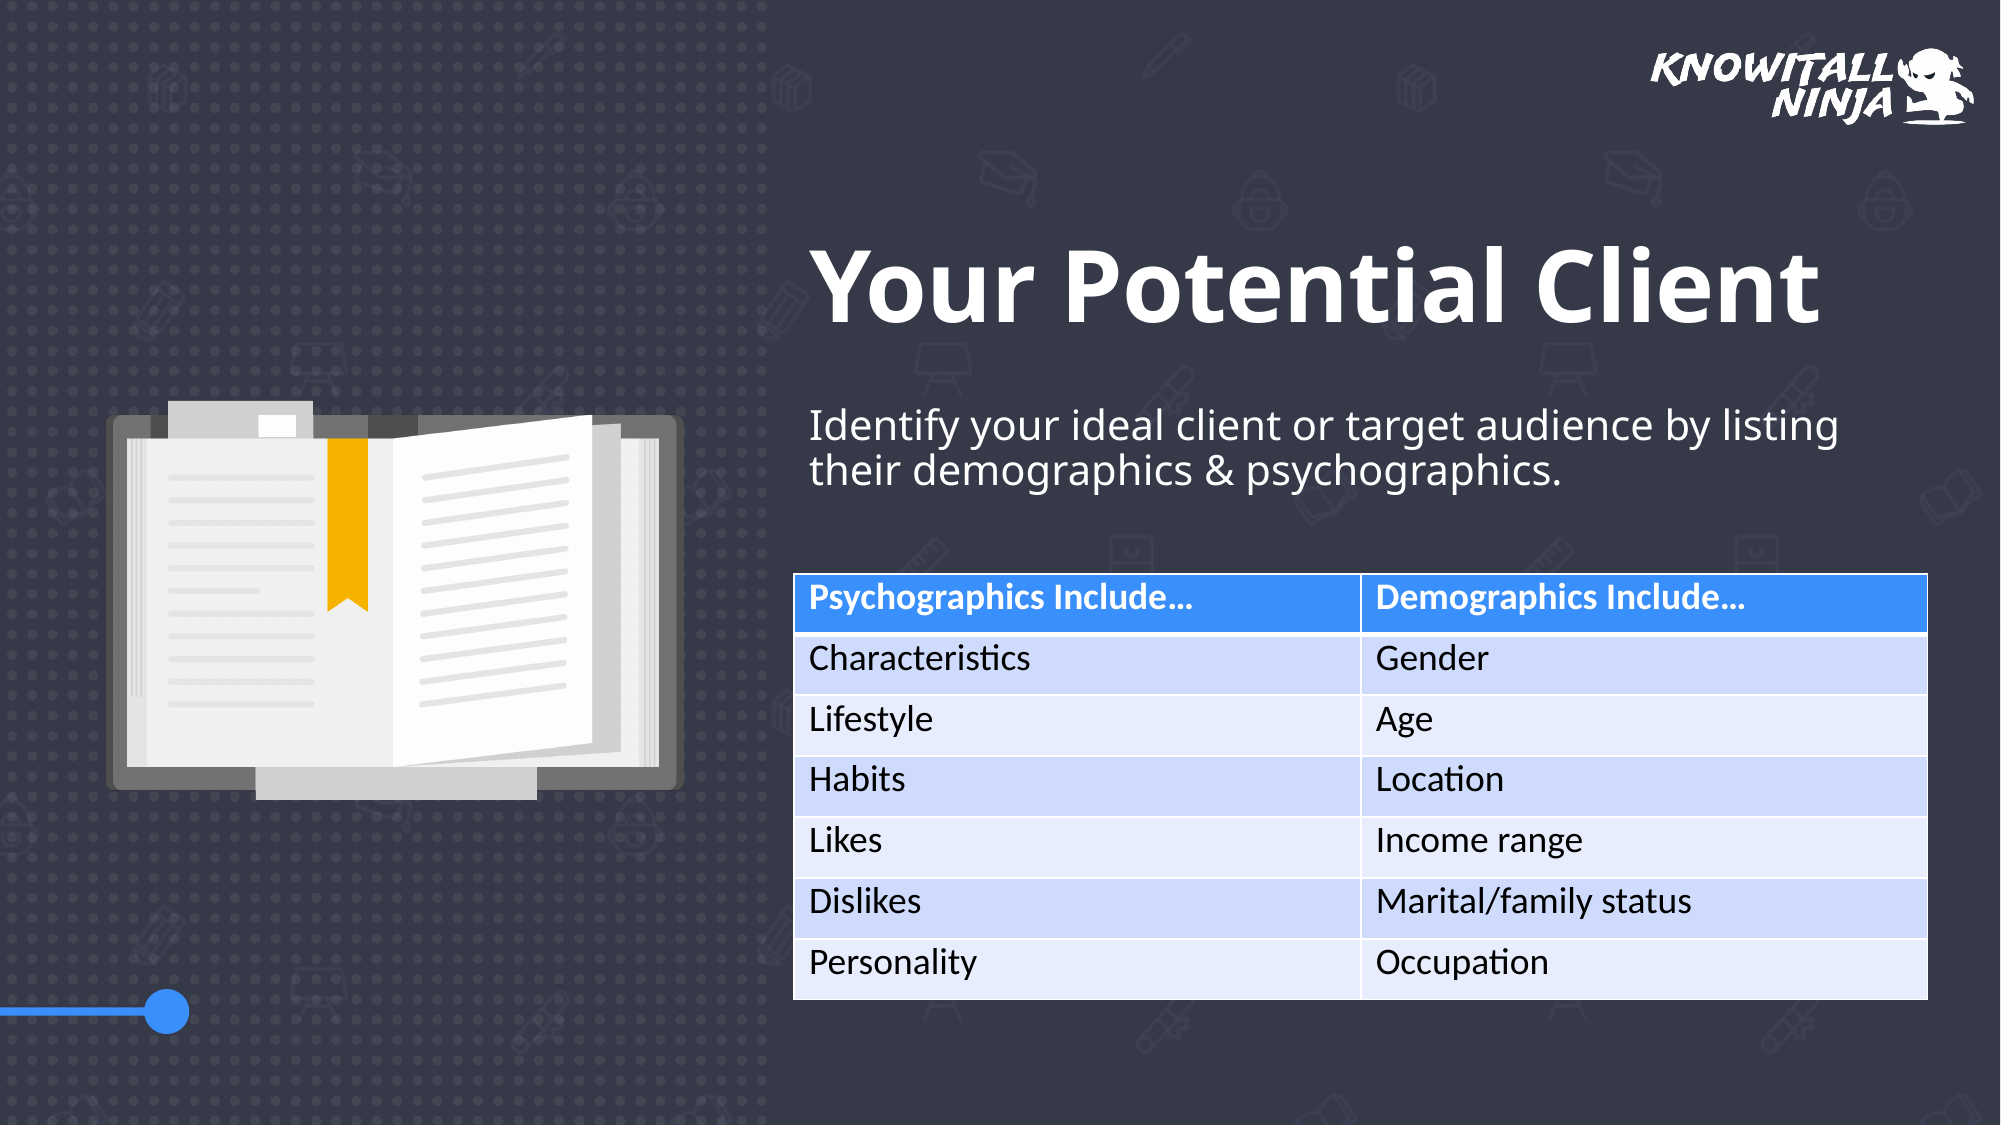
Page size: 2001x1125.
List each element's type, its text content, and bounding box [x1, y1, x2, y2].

table_header Psychographics Include… [795, 575, 1360, 632]
table_cell Habits [795, 757, 1360, 816]
table_cell Dislikes [795, 879, 1360, 938]
table_cell Lifestyle [795, 696, 1360, 755]
table_cell Location [1362, 757, 1927, 816]
table_cell Characteristics [795, 637, 1360, 694]
table_cell Income range [1362, 818, 1927, 877]
table_cell Gender [1362, 637, 1927, 694]
table_cell Occupation [1362, 940, 1927, 999]
table_cell Age [1362, 696, 1927, 755]
table_cell Marital/family status [1362, 879, 1927, 938]
picture [0, 0, 2001, 1125]
list Identify your ideal client or target audience by listing their demographics & psychographics. [794, 397, 1928, 504]
table_cell Personality [795, 940, 1360, 999]
table_header Demographics Include… [1362, 575, 1927, 632]
table_cell Likes [795, 818, 1360, 877]
title Your Potential Client [794, 125, 1928, 351]
